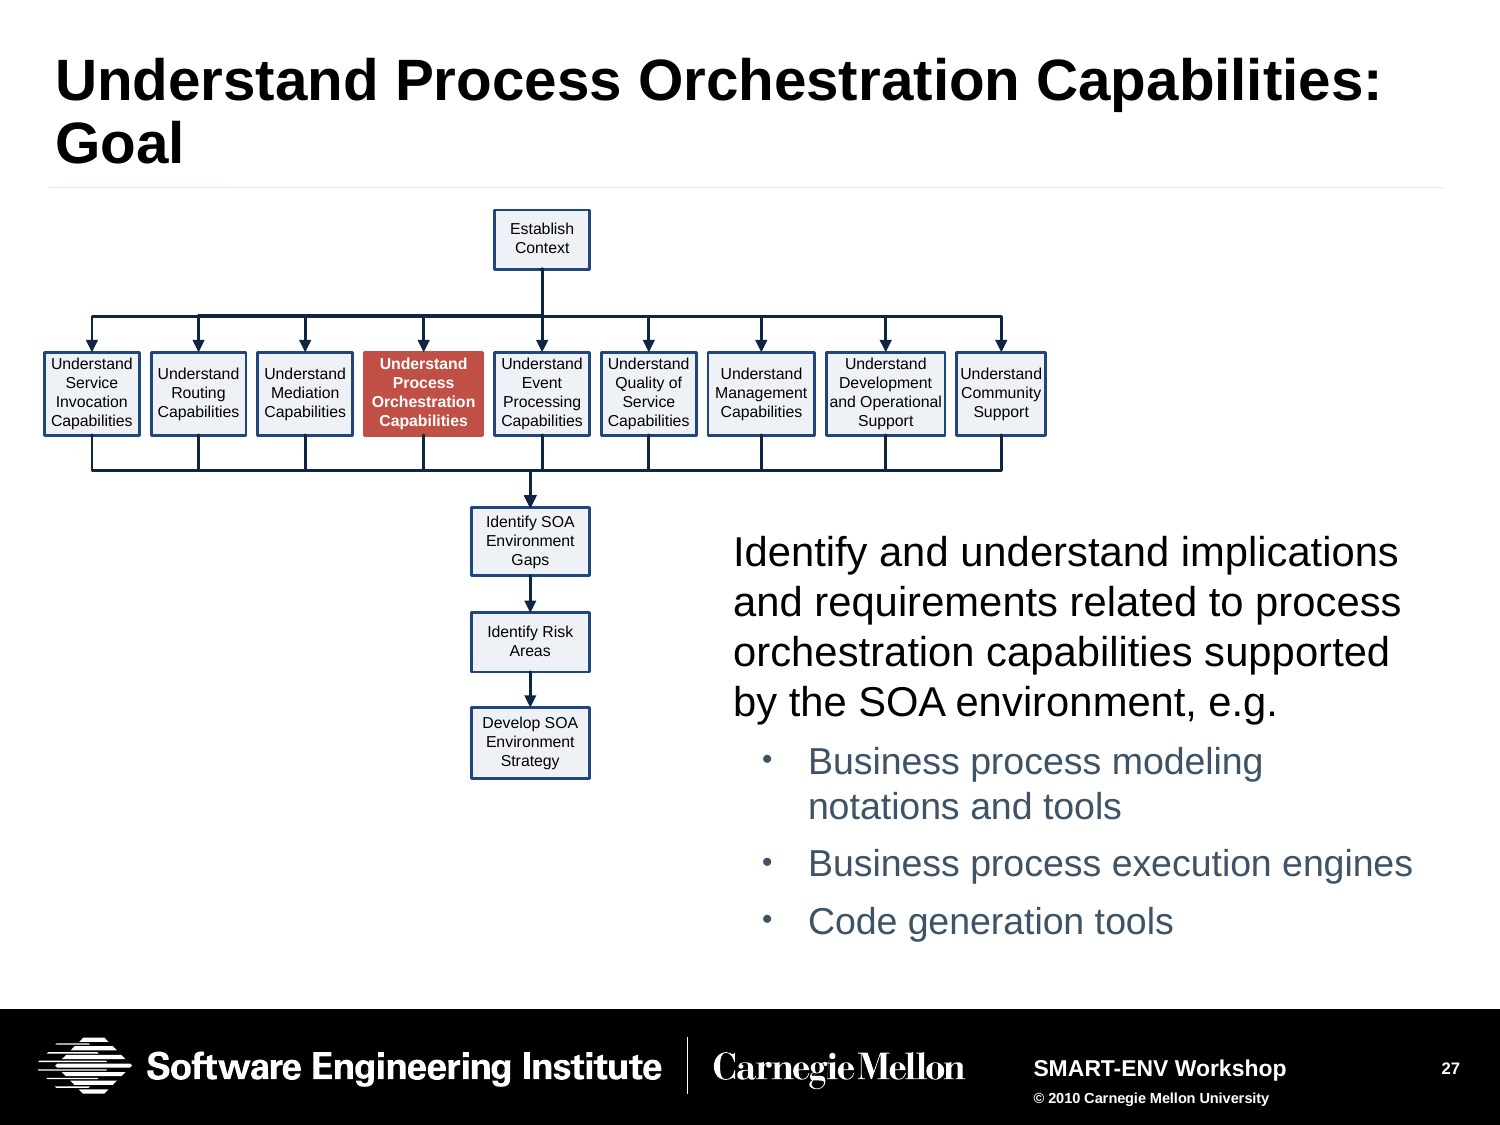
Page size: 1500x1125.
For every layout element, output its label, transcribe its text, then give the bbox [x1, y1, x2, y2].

picture [41, 206, 1049, 782]
text_box Identify and understand implications and requirements related to process orchestration capabilities supported by the SOA environment, e.g. Business process modeling notations and tools Business process execution engines Code generation tools [718, 516, 1433, 950]
title Understand Process Orchestration Capabilities: Goal [55, 49, 1451, 178]
